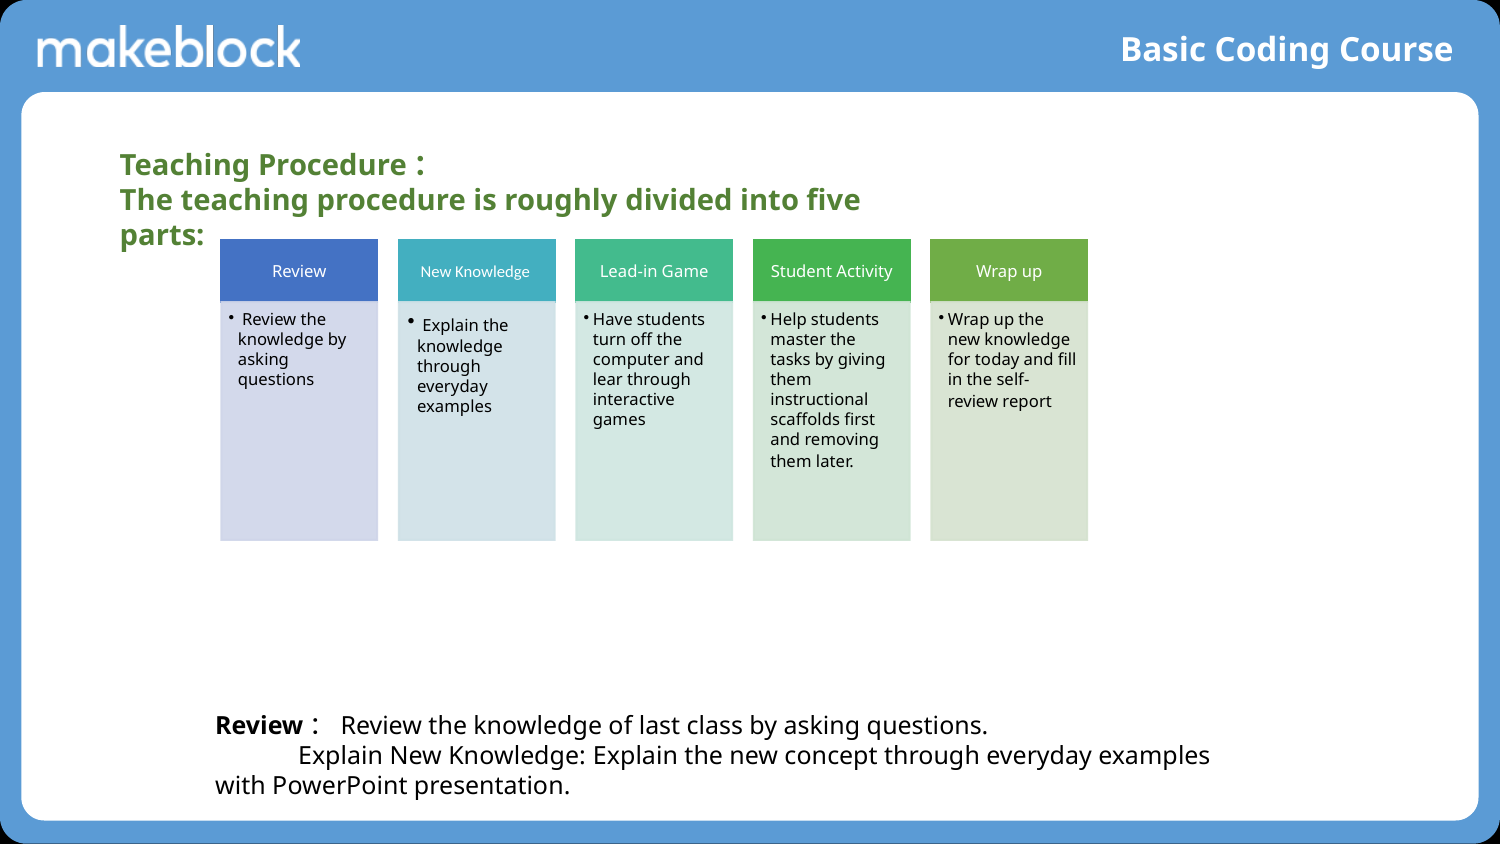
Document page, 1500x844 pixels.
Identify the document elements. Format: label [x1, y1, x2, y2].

text_box [220, 238, 1300, 703]
text_box [0, 0, 1500, 844]
